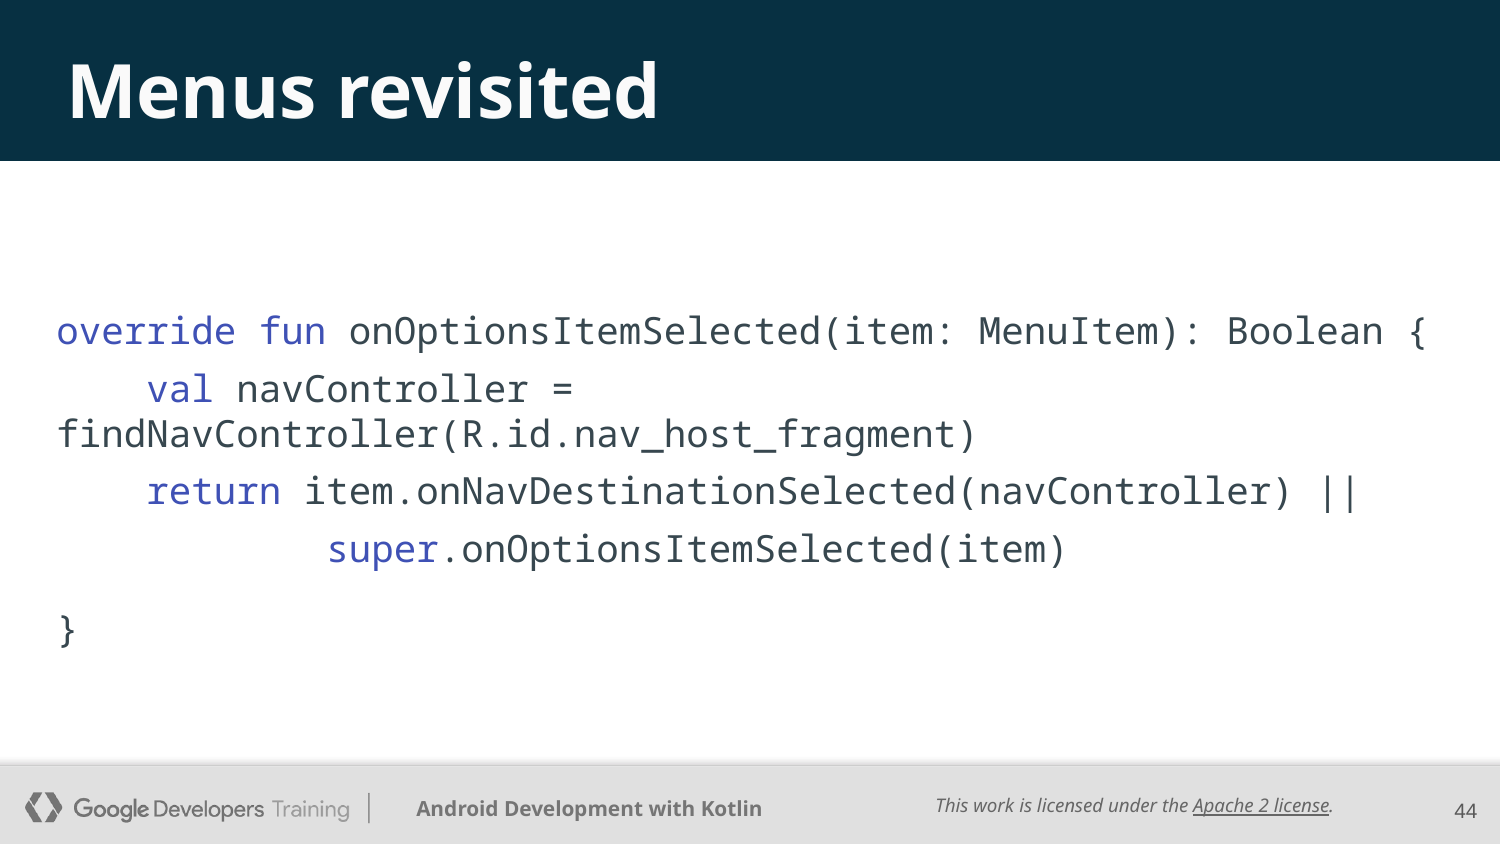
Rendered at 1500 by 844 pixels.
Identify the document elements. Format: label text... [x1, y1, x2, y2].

picture [0, 161, 1500, 844]
list override fun onOptionsItemSelected(item: MenuItem): Boolean { val navController = findNavController(R.id.nav_host_fragment) return item.onNavDestinationSelected(navController) || super.onOptionsItemSelected(item) } [41, 292, 1462, 571]
title Menus revisited [51, 28, 1449, 122]
slide_number ‹#› [1402, 777, 1493, 842]
